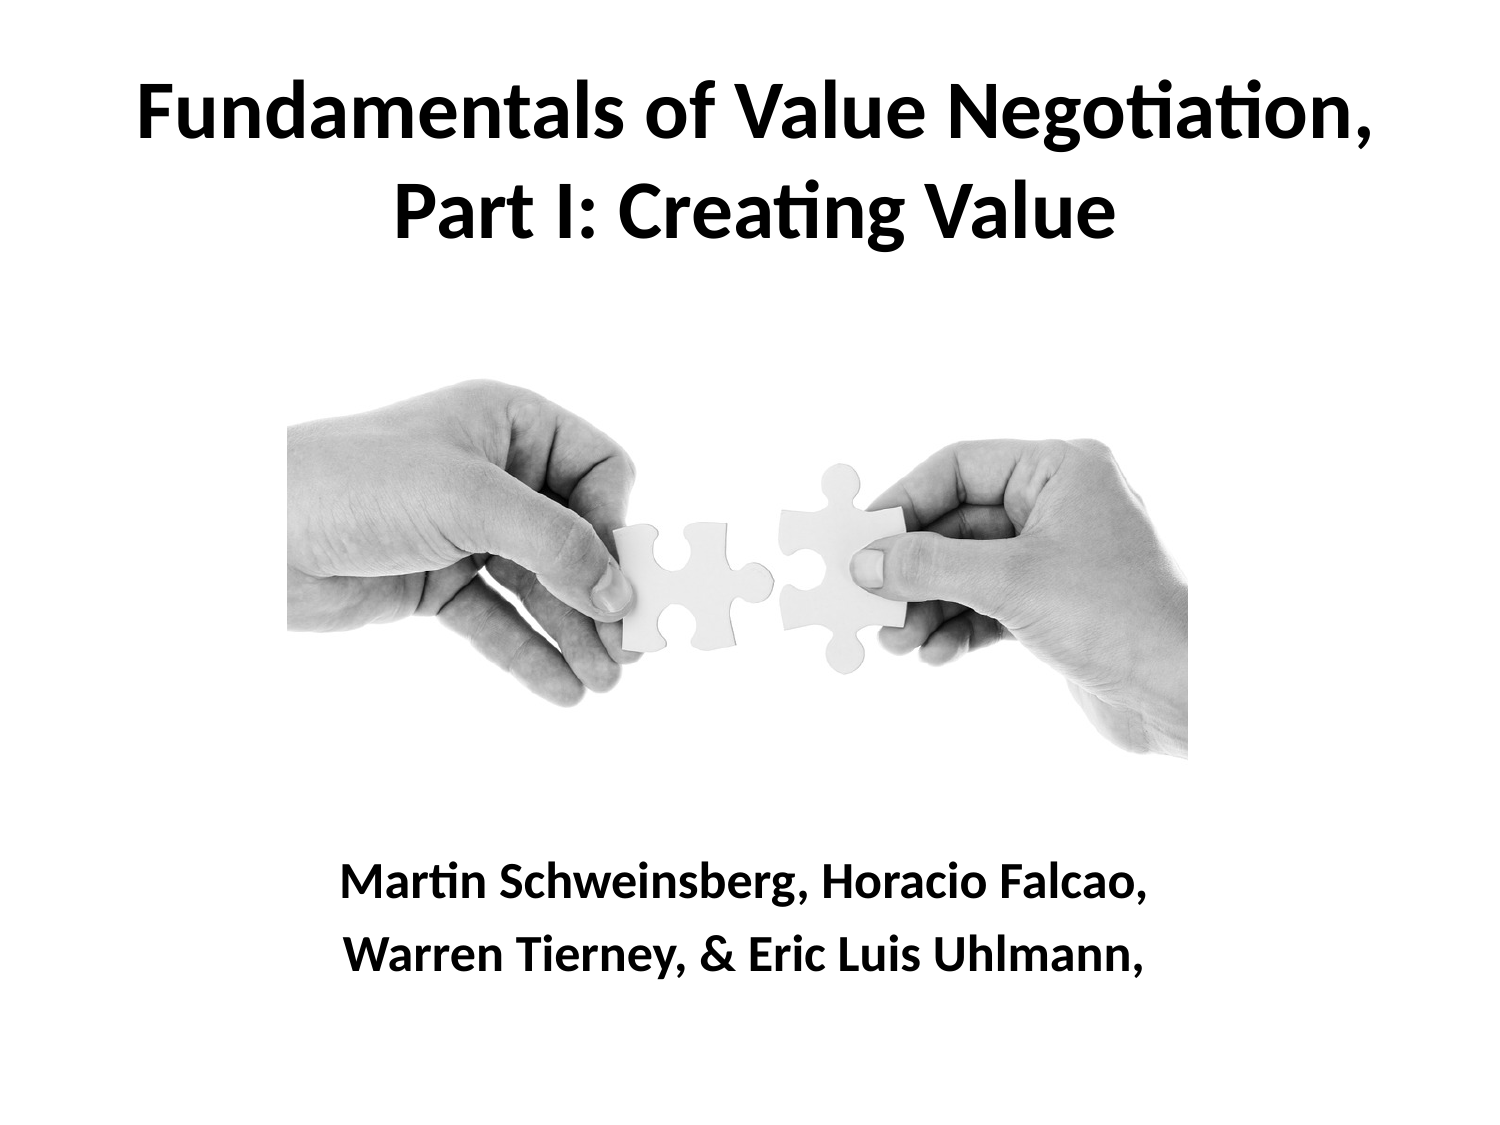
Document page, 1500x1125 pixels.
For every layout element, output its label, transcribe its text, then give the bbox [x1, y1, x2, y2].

text_box Fundamentals of Value Negotiation, Part I: Creating Value [49, 24, 1463, 380]
picture [287, 262, 1188, 863]
text_box Martin Schweinsberg, Horacio Falcao, Warren Tierney, & Eric Luis Uhlmann, [112, 708, 1388, 1063]
